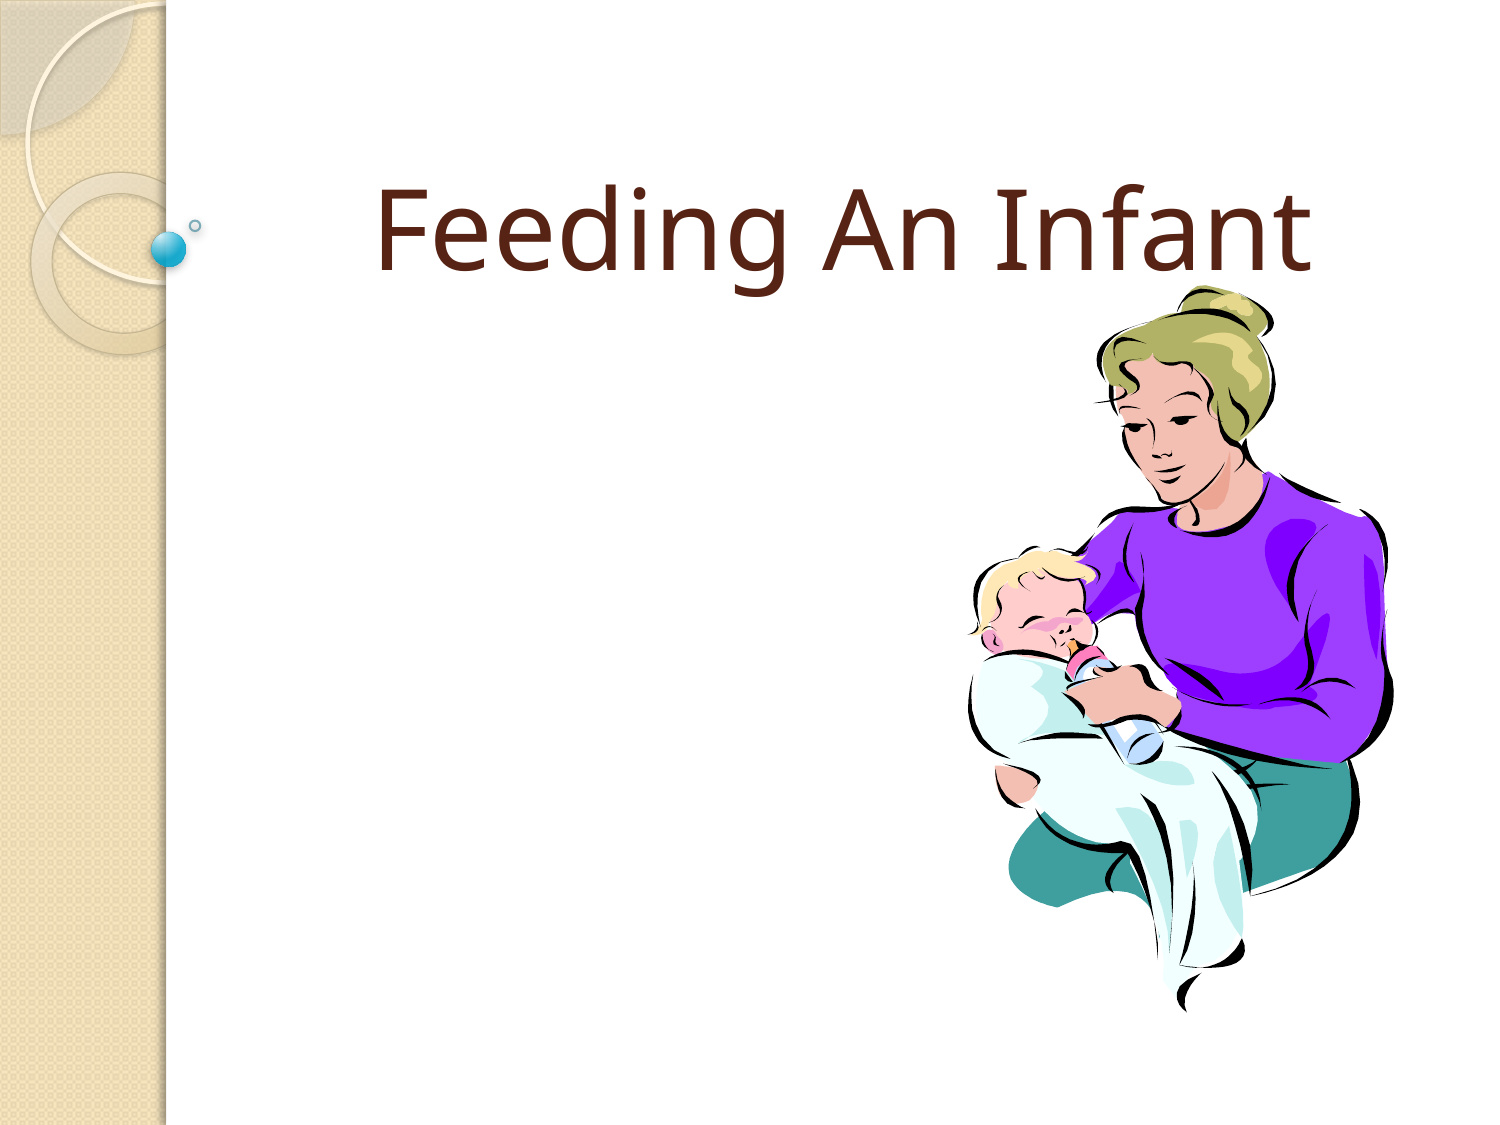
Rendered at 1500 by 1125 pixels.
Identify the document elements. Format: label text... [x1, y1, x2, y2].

title Feeding An Infant [234, 59, 1450, 301]
picture [891, 272, 1418, 1013]
